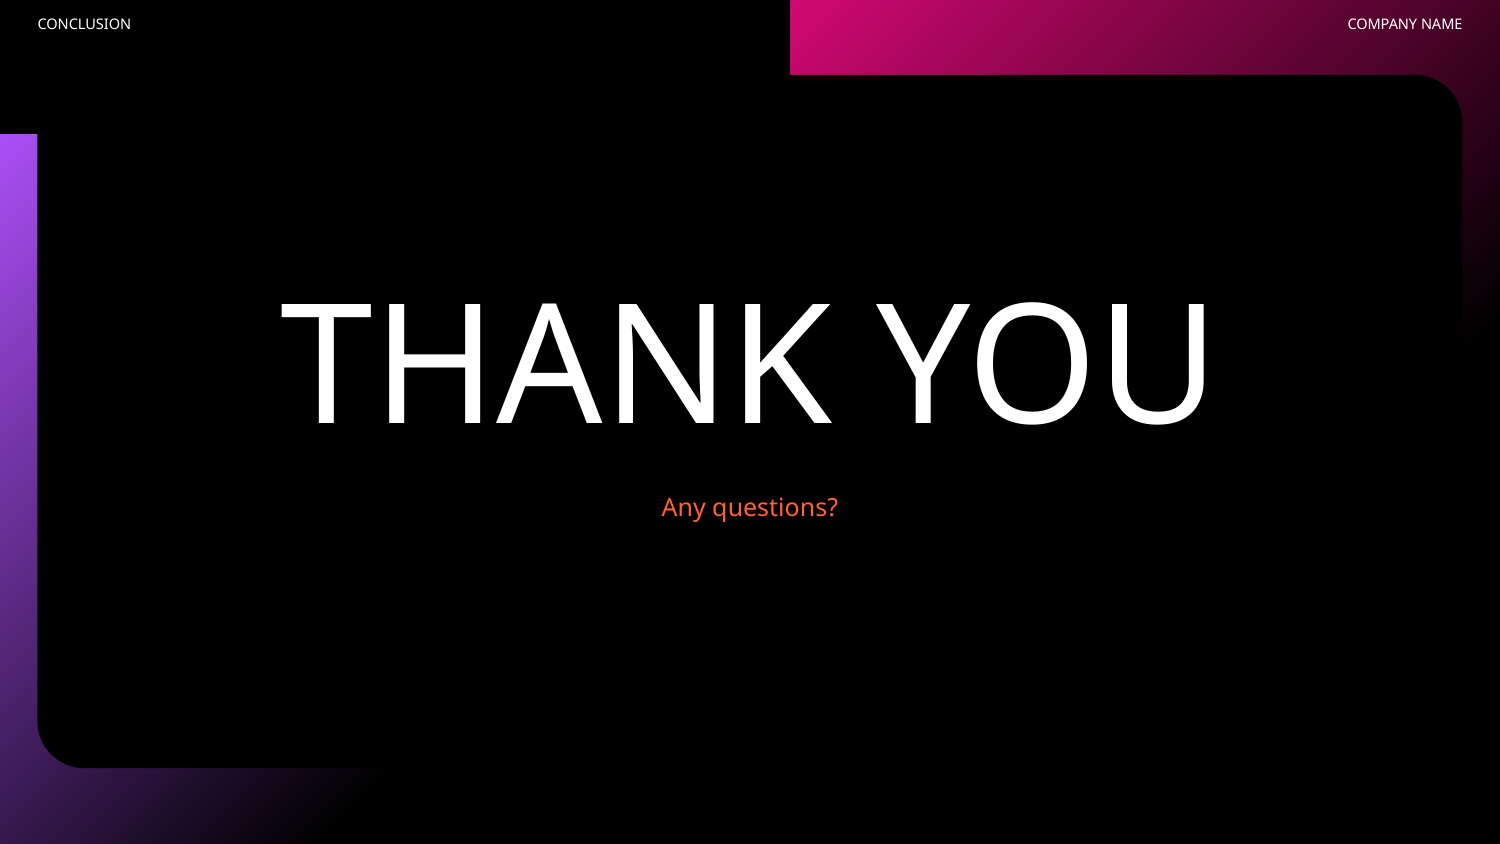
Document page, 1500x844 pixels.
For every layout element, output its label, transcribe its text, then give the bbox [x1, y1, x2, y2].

title CONCLUSION [37, 9, 448, 38]
subtitle Any questions? [269, 472, 1231, 544]
title THANK YOU [205, 279, 1295, 490]
title COMPANY NAME [1052, 9, 1463, 38]
